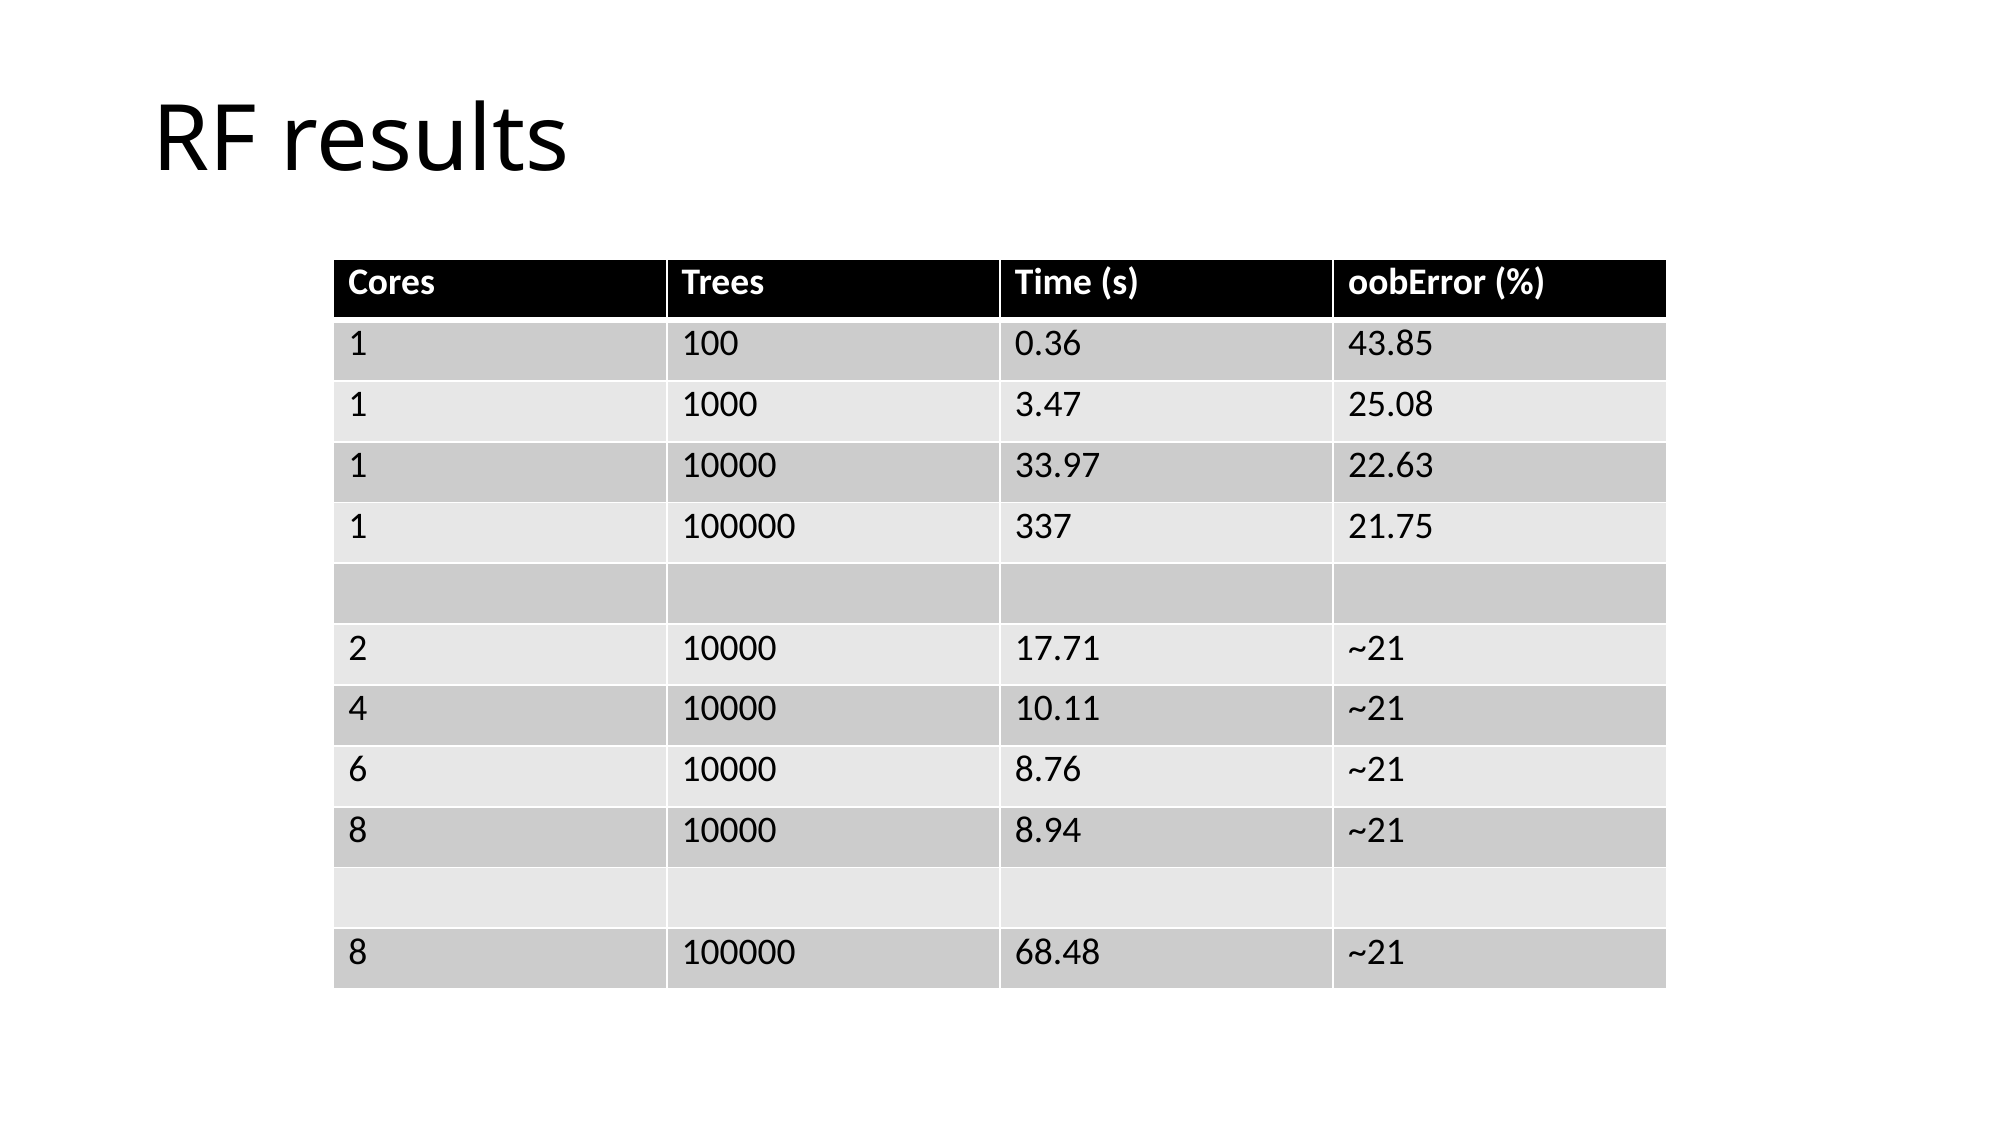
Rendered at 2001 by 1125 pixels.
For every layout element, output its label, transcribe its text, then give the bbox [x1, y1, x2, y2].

table_cell 6 [334, 747, 666, 806]
table_cell 22.63 [1334, 443, 1666, 502]
table_cell 8 [334, 808, 666, 867]
table_cell ~21 [1334, 808, 1666, 867]
table_cell [668, 564, 999, 623]
table_cell 10000 [668, 808, 999, 867]
table_cell 25.08 [1334, 382, 1666, 441]
table_cell 10000 [668, 625, 999, 684]
table_cell [334, 868, 666, 927]
table_cell 8 [334, 929, 666, 988]
table_cell 337 [1001, 503, 1332, 562]
table_cell 33.97 [1001, 443, 1332, 502]
table_cell [1334, 868, 1666, 927]
table_cell 1 [334, 323, 666, 380]
table_cell ~21 [1334, 686, 1666, 745]
table_cell 21.75 [1334, 503, 1666, 562]
table_cell 100000 [668, 929, 999, 988]
table_cell [668, 868, 999, 927]
table_cell [1001, 868, 1332, 927]
table_cell 100000 [668, 503, 999, 562]
table_cell 68.48 [1001, 929, 1332, 988]
table_cell 1000 [668, 382, 999, 441]
table_cell 10.11 [1001, 686, 1332, 745]
table_cell 4 [334, 686, 666, 745]
table_cell [1001, 564, 1332, 623]
table_header Trees [668, 260, 999, 317]
table_cell 10000 [668, 747, 999, 806]
table_header oobError (%) [1334, 260, 1666, 317]
table_header Time (s) [1001, 260, 1332, 317]
table_cell 100 [668, 323, 999, 380]
table_cell 1 [334, 503, 666, 562]
table_cell 8.76 [1001, 747, 1332, 806]
table_cell 8.94 [1001, 808, 1332, 867]
table_cell 1 [334, 443, 666, 502]
table_cell [1334, 564, 1666, 623]
table_cell 0.36 [1001, 323, 1332, 380]
table_cell 10000 [668, 686, 999, 745]
table_cell ~21 [1334, 625, 1666, 684]
table_cell 2 [334, 625, 666, 684]
table_cell ~21 [1334, 747, 1666, 806]
table_cell 1 [334, 382, 666, 441]
table_cell ~21 [1334, 929, 1666, 988]
table_cell 43.85 [1334, 323, 1666, 380]
table_cell 17.71 [1001, 625, 1332, 684]
table_cell 10000 [668, 443, 999, 502]
title RF results [137, 59, 1863, 221]
table_cell [334, 564, 666, 623]
table_cell 3.47 [1001, 382, 1332, 441]
table_header Cores [334, 260, 666, 317]
